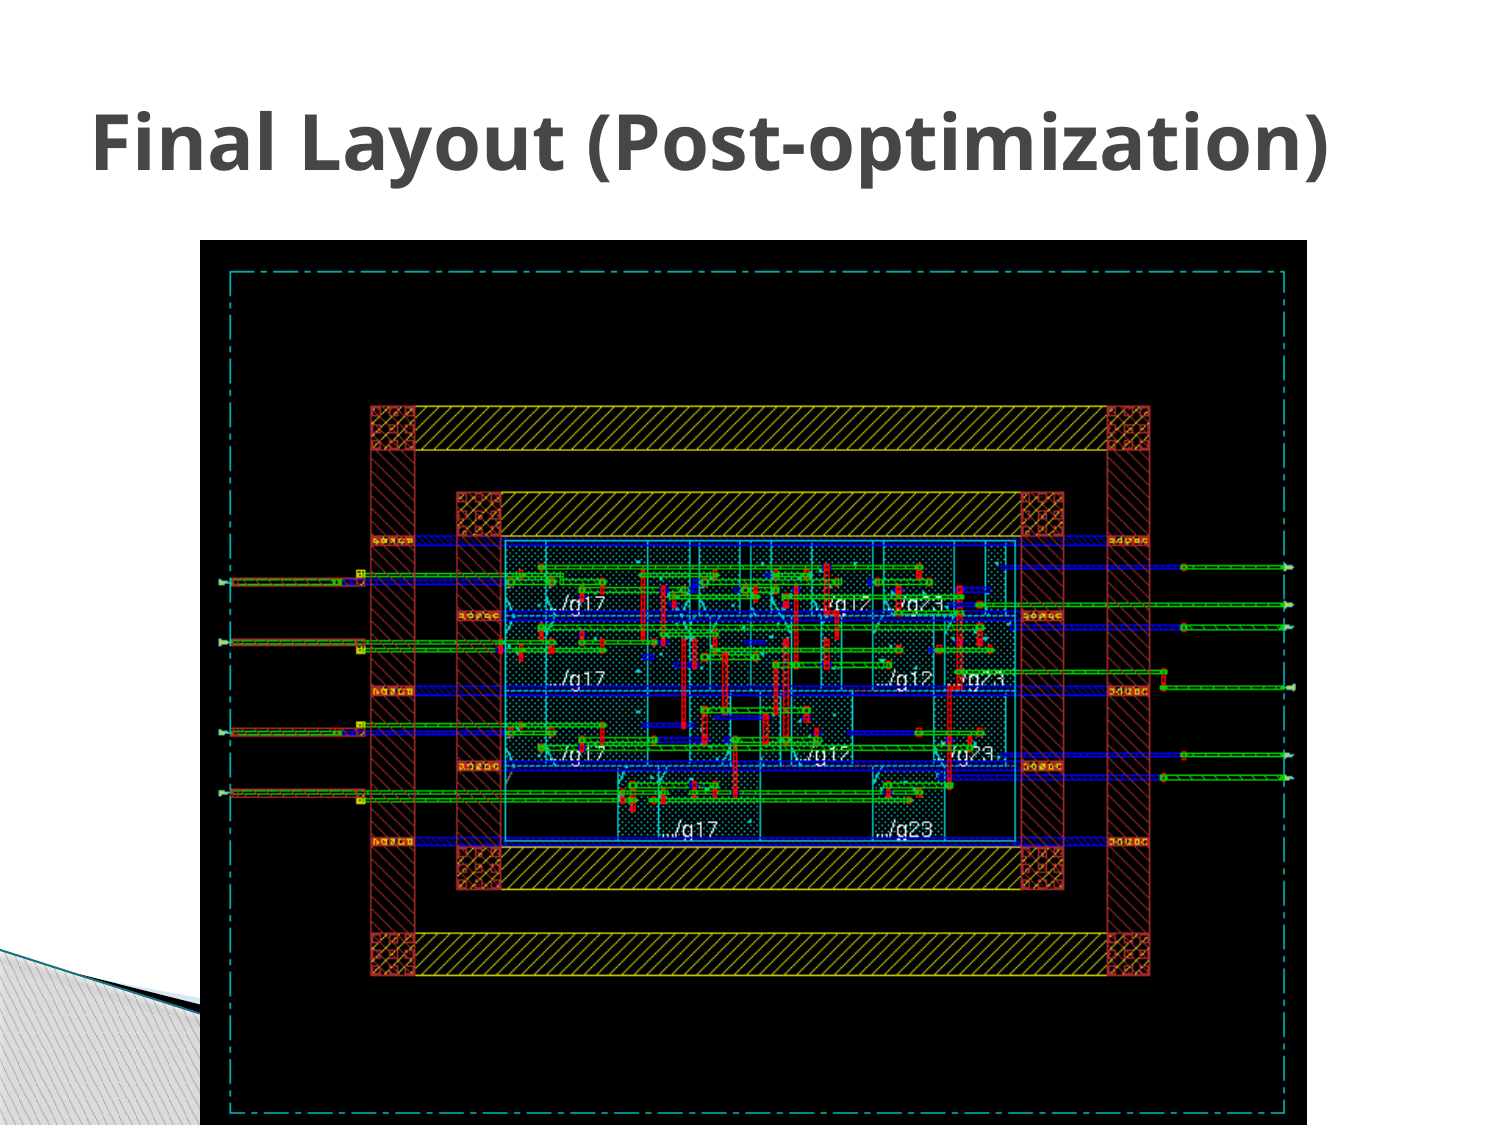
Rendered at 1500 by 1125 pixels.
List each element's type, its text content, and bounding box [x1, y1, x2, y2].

title Final Layout (Post-optimization) [75, 45, 1425, 233]
picture [199, 240, 1307, 1125]
